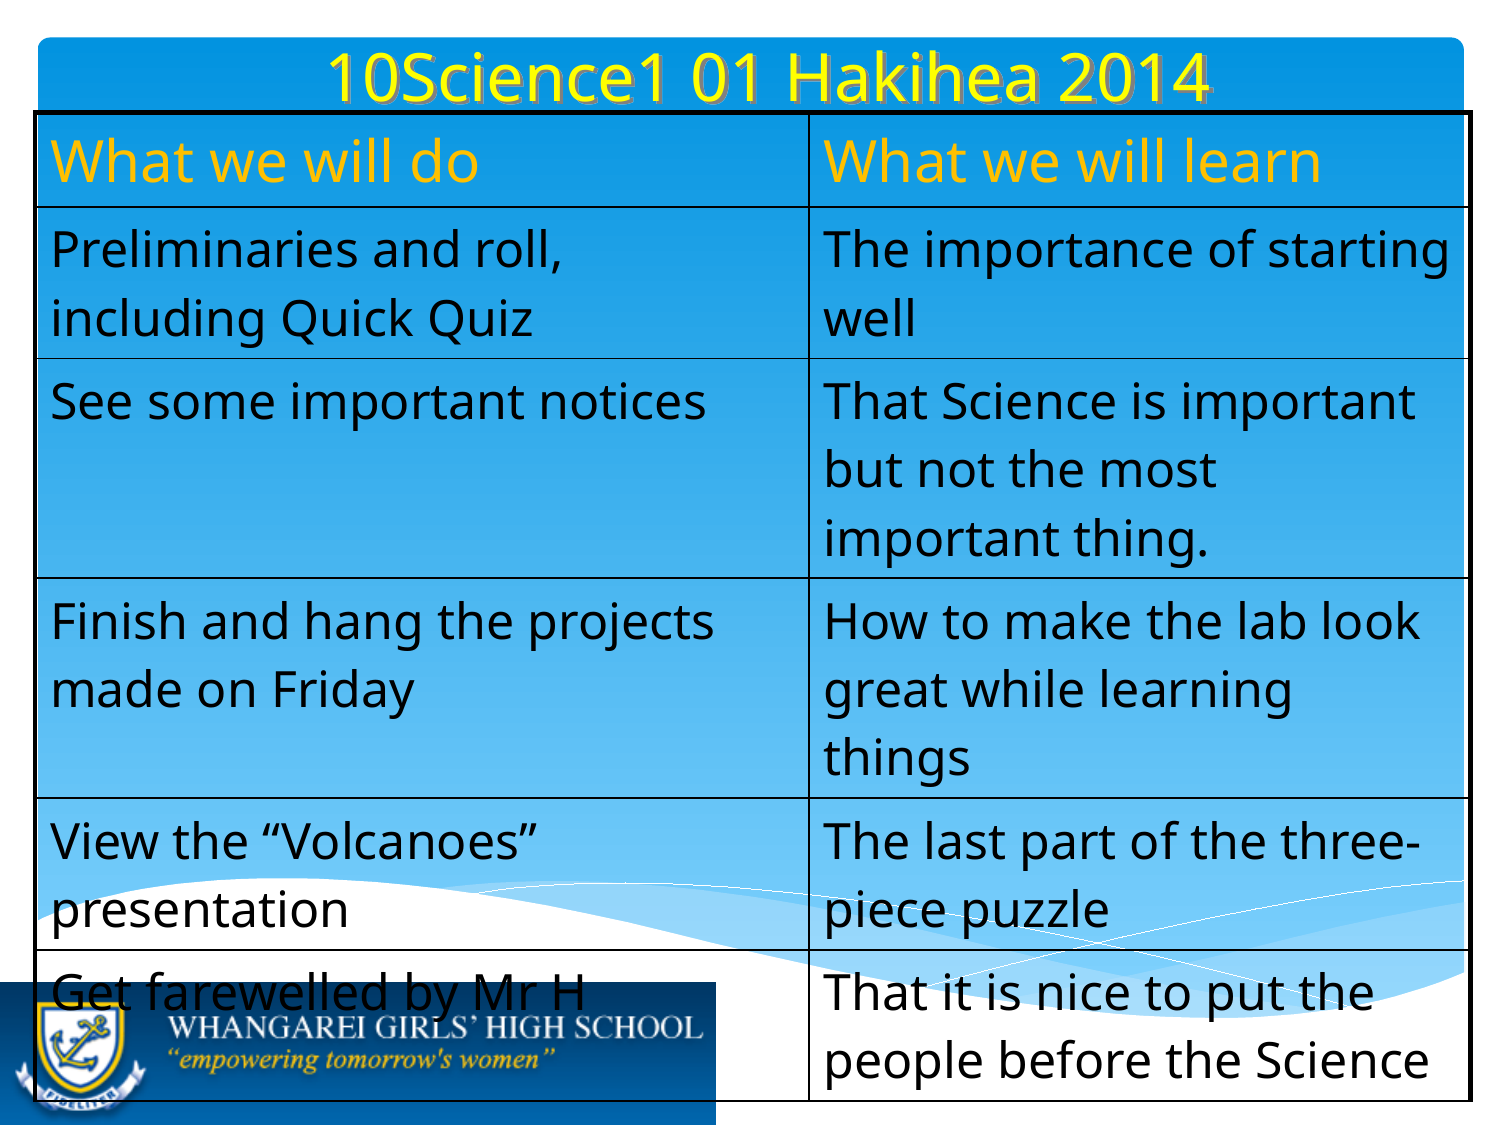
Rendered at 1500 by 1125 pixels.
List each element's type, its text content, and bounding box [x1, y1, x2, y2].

table_cell Preliminaries and roll, including Quick Quiz [37, 208, 808, 358]
table_cell See some important notices [37, 359, 808, 577]
table_cell How to make the lab look great while learning things [810, 579, 1468, 797]
table_cell View the “Volcanoes” presentation [37, 799, 808, 949]
table_cell Finish and hang the projects made on Friday [37, 579, 808, 797]
table_cell Get farewelled by Mr H [37, 951, 808, 1100]
text_box 10Science1 01 Hakihea 2014 [162, 24, 1375, 110]
table_cell That Science is important but not the most important thing. [810, 359, 1468, 577]
picture [0, 982, 716, 1125]
table_header What we will learn [810, 115, 1468, 206]
table_header What we will do [37, 115, 808, 206]
table_cell The last part of the three-piece puzzle [810, 799, 1468, 949]
table_cell That it is nice to put the people before the Science [810, 951, 1468, 1100]
table_cell The importance of starting well [810, 208, 1468, 358]
